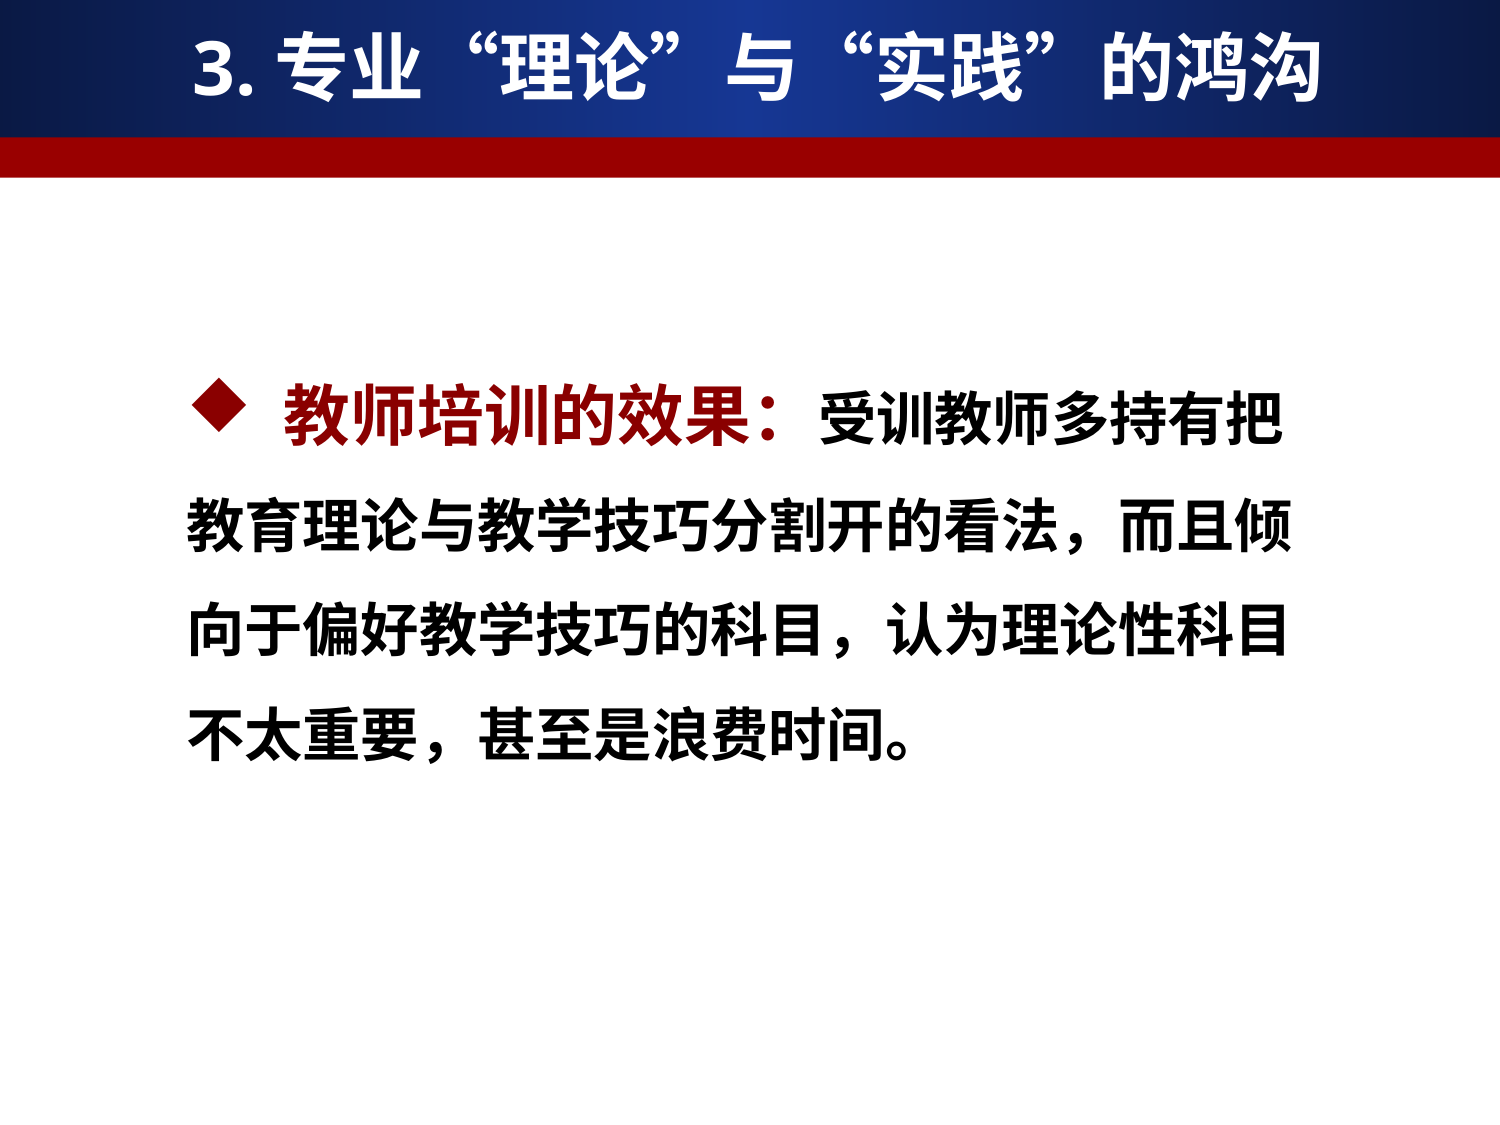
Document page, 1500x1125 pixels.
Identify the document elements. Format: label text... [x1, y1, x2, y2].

list 教师培训的效果：受训教师多持有把教育理论与教学技巧分割开的看法，而且倾向于偏好教学技巧的科目，认为理论性科目不太重要，甚至是浪费时间。 [171, 326, 1341, 835]
title 3.专业“理论”与“实践”的鸿沟 [64, 19, 1453, 112]
